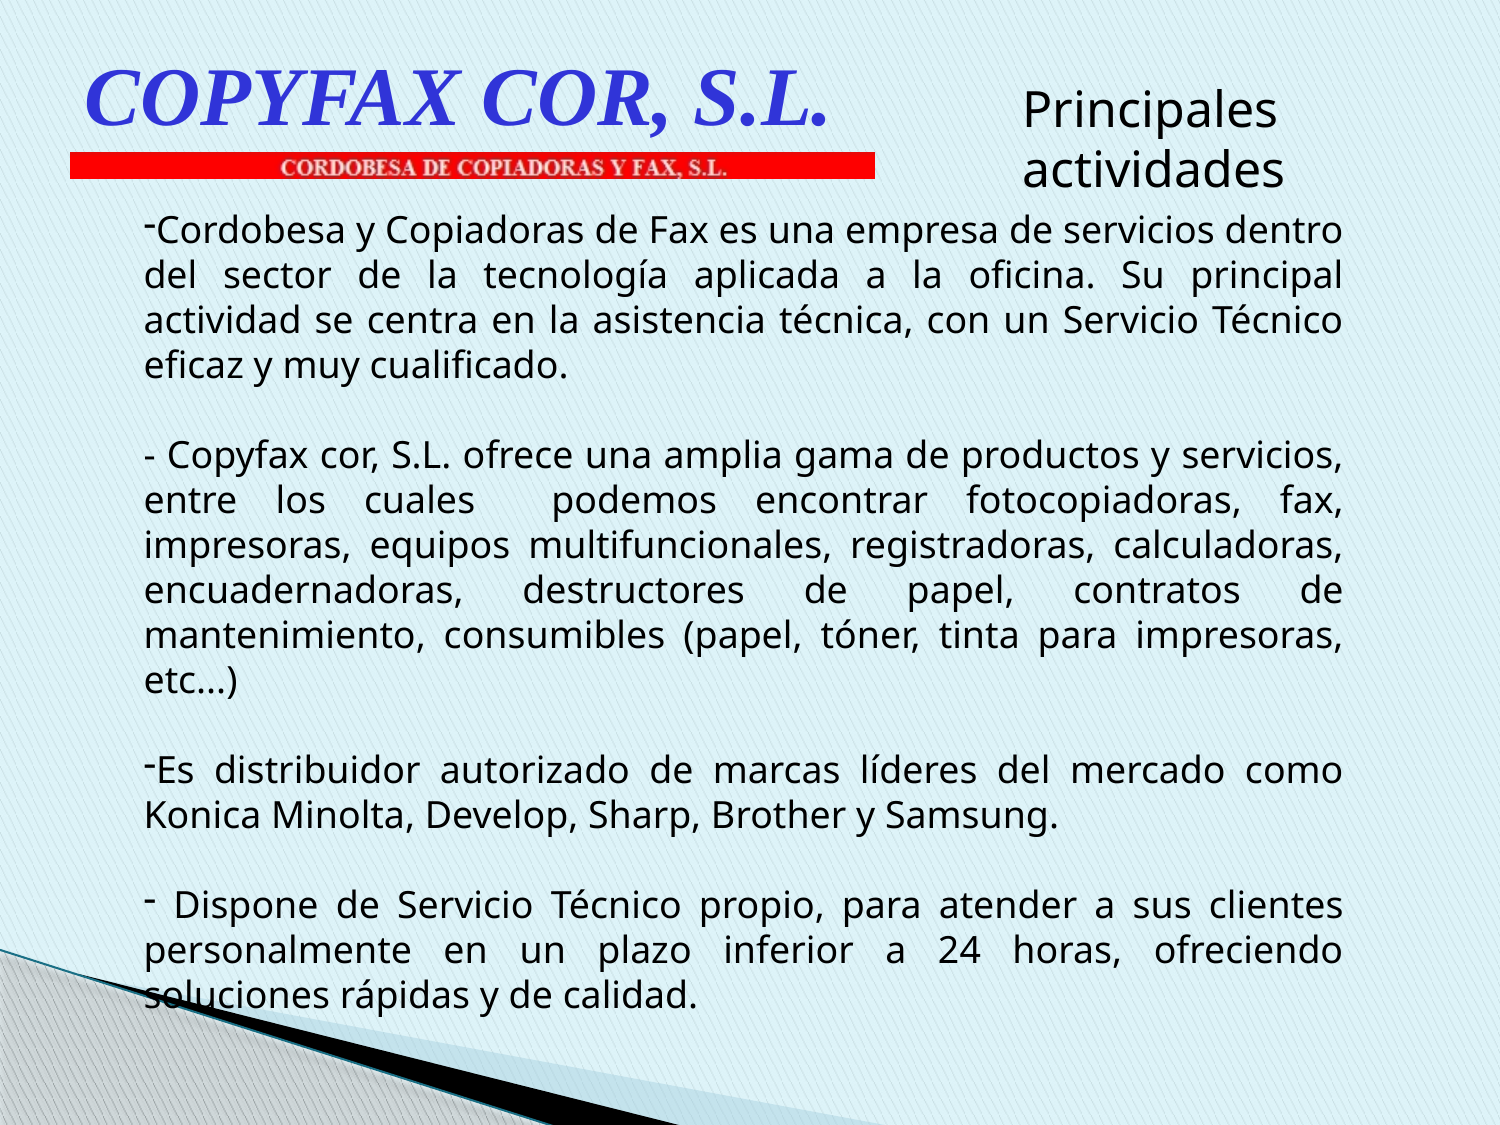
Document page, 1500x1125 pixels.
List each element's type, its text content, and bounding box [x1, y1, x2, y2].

text_box COPYFAX COR, S.L. [70, 35, 868, 150]
picture [70, 152, 876, 180]
text_box Cordobesa y Copiadoras de Fax es una empresa de servicios dentro del sector de la tecnología aplicada a la oficina. Su principal actividad se centra en la asistencia técnica, con un Servicio Técnico eficaz y muy cualificado. - Copyfax cor, S.L. ofrece una amplia gama de productos y servicios, entre los cuales podemos encontrar fotocopiadoras, fax, impresoras, equipos multifuncionales, registradoras, calculadoras, encuadernadoras, destructores de papel, contratos de mantenimiento, consumibles (papel, tóner, tinta para impresoras, etc...) Es distribuidor autorizado de marcas líderes del mercado como Konica Minolta, Develop, Sharp, Brother y Samsung. Dispone de Servicio Técnico propio, para atender a sus clientes personalmente en un plazo inferior a 24 horas, ofreciendo soluciones rápidas y de calidad. [128, 199, 1360, 1024]
text_box Principales actividades [1007, 70, 1477, 205]
